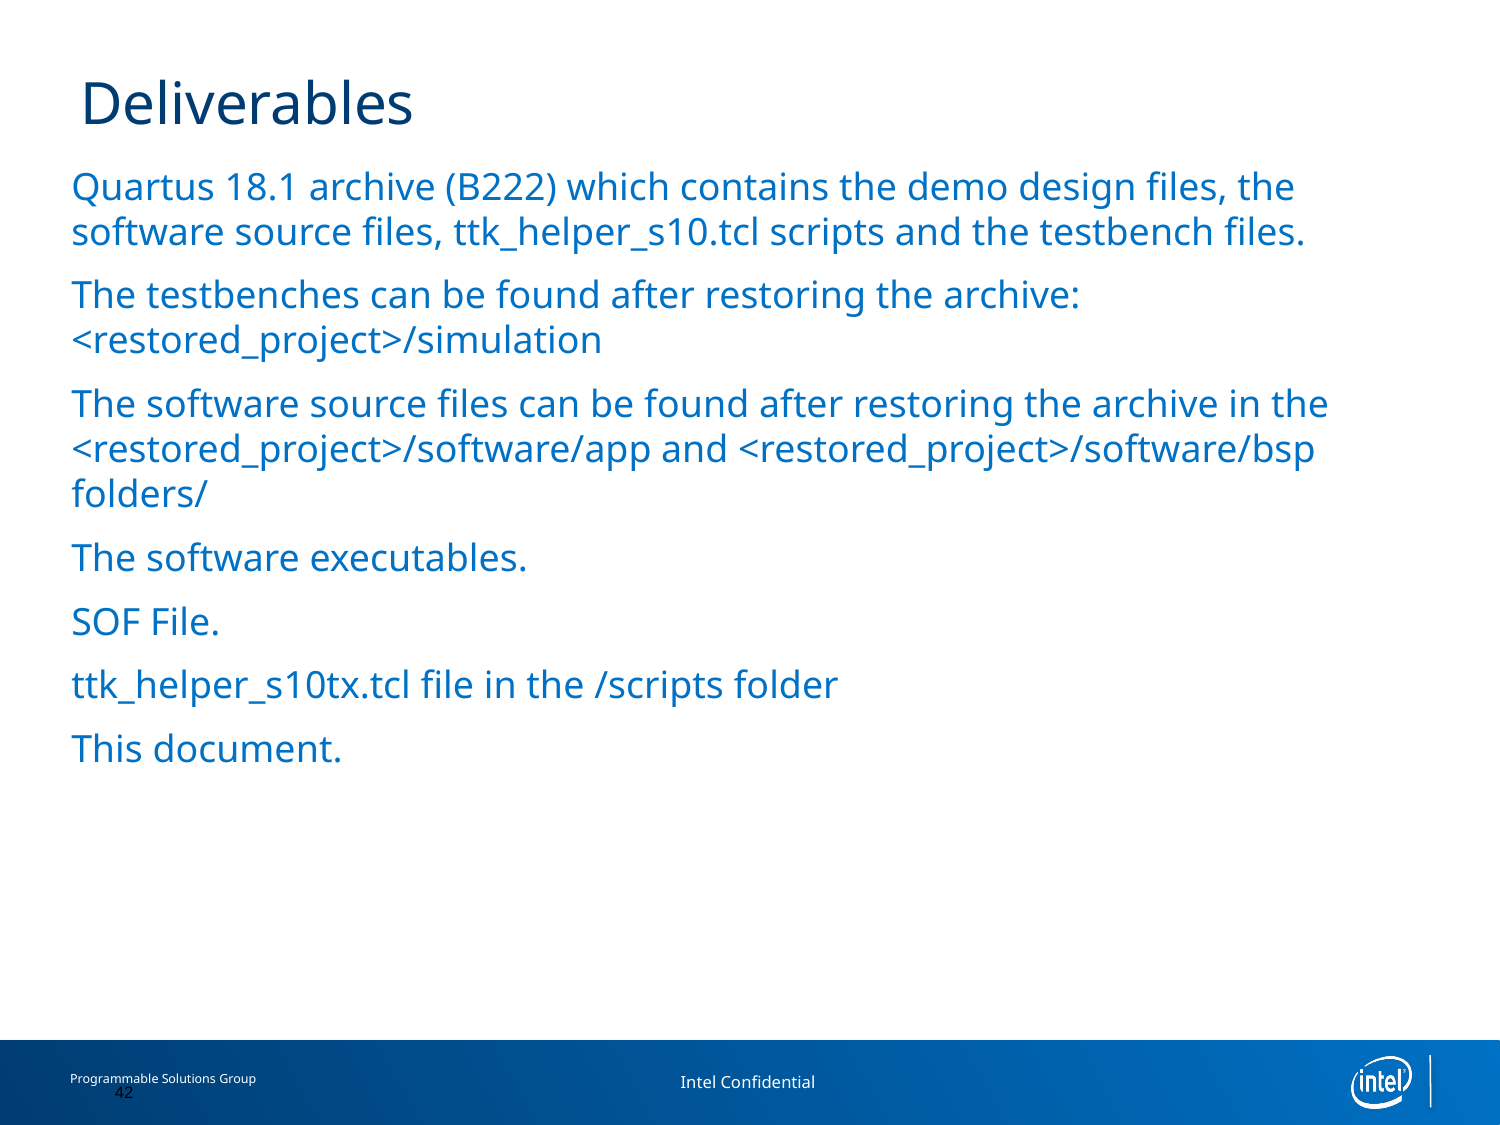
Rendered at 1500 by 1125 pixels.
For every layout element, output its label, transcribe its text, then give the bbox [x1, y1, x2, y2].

title Deliverables [80, 65, 1458, 194]
picture [1351, 1056, 1412, 1109]
slide_number 42 [19, 1069, 134, 1116]
list Quartus 18.1 archive (B222) which contains the demo design files, the software source files, ttk_helper_s10.tcl scripts and the testbench files. The testbenches can be found after restoring the archive: <restored_project>/simulation The software source files can be found after restoring the archive in the <restored_project>/software/app and <restored_project>/software/bsp folders/ The software executables. SOF File. ttk_helper_s10tx.tcl file in the /scripts folder This document. [71, 162, 1452, 965]
